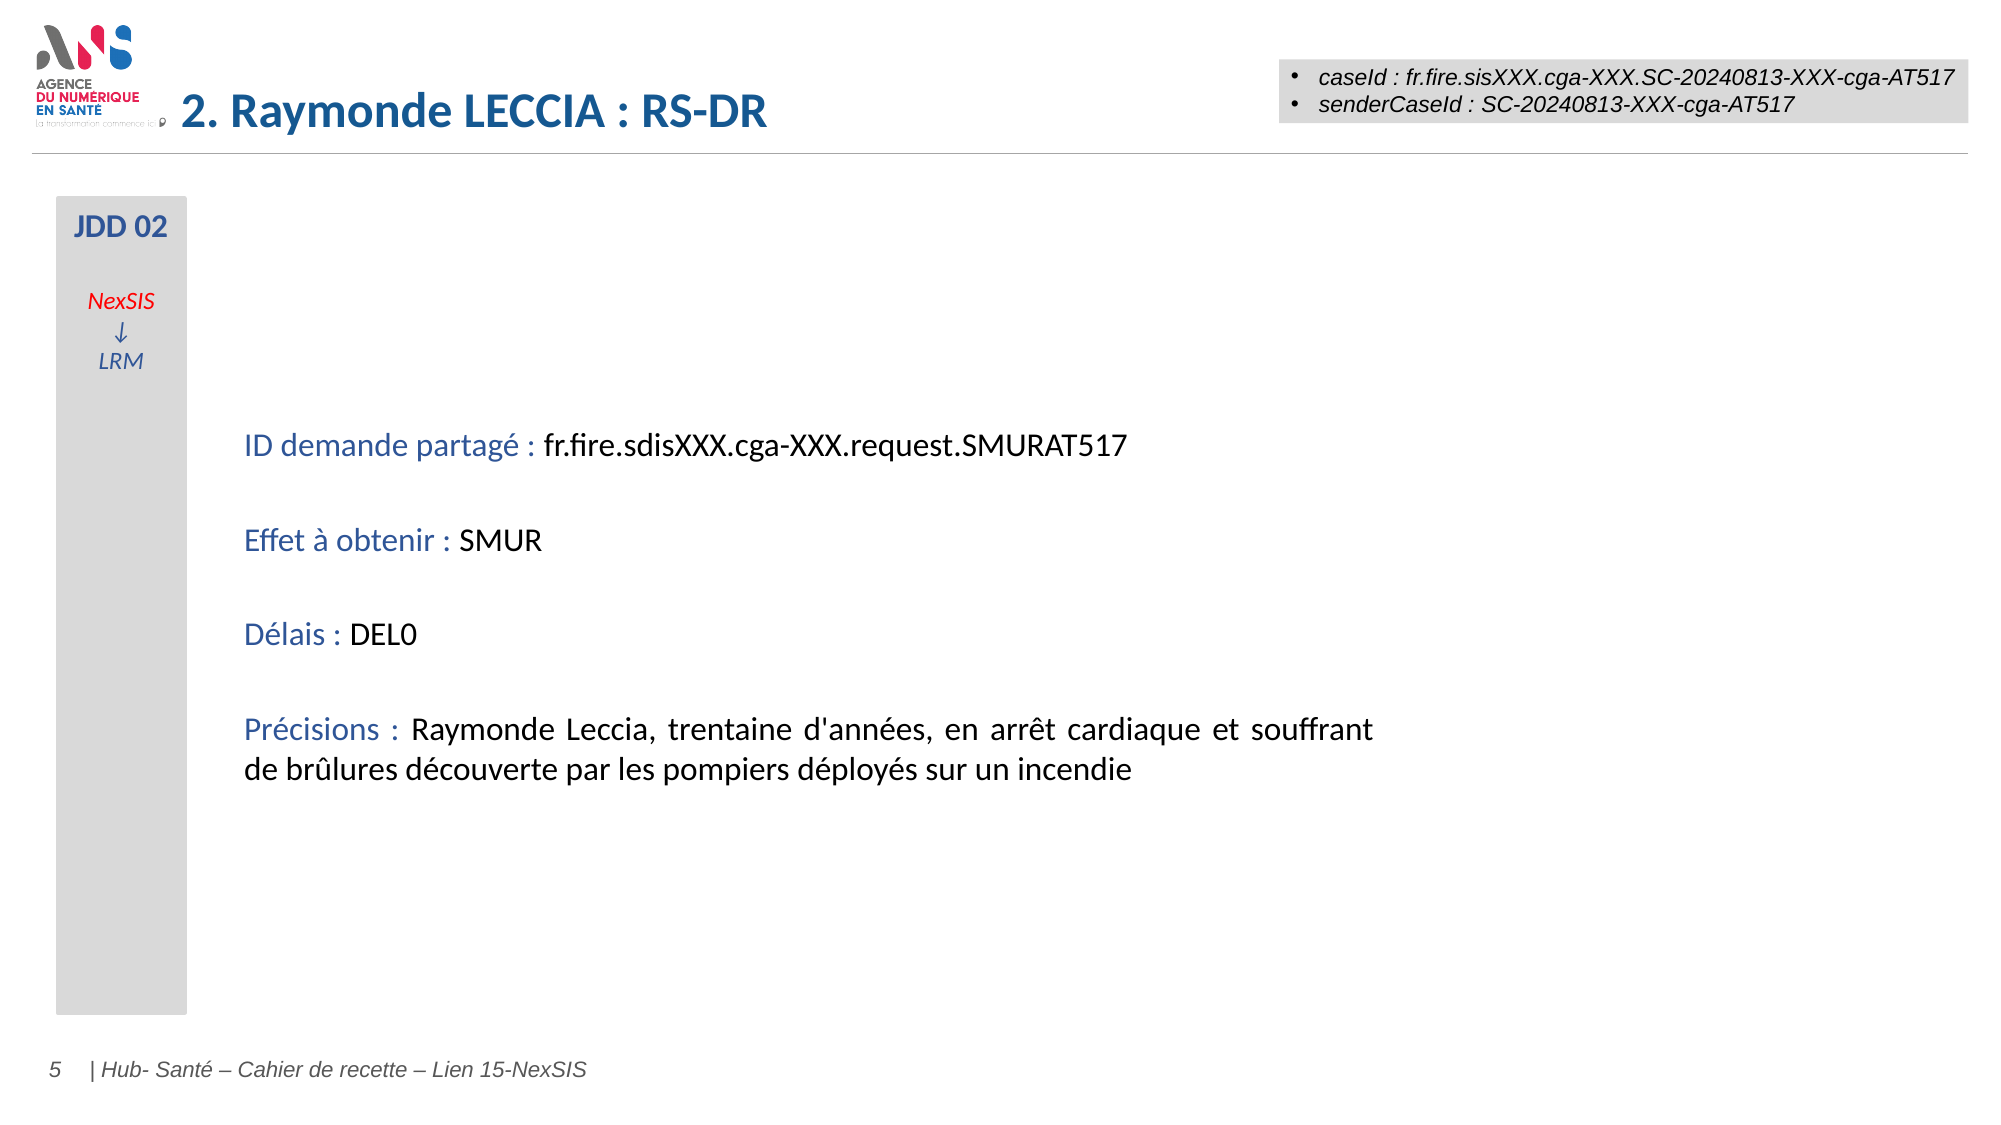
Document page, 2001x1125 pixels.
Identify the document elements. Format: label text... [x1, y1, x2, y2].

text_box JDD 02 NexSIS ↓ LRM [56, 196, 187, 1015]
footer | Hub- Santé – Cahier de recette – Lien 15-NexSIS [89, 1038, 1605, 1099]
text_box caseId : fr.fire.sisXXX.cga-XXX.SC-20240813-XXX-cga-AT517 senderCaseId : SC-20240813-XXX-cga-AT517 [1279, 59, 1969, 124]
picture [36, 25, 166, 127]
title 2. Raymonde LECCIA : RS-DR [180, 19, 1945, 138]
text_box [229, 415, 1391, 796]
slide_number 5 [23, 1038, 87, 1099]
